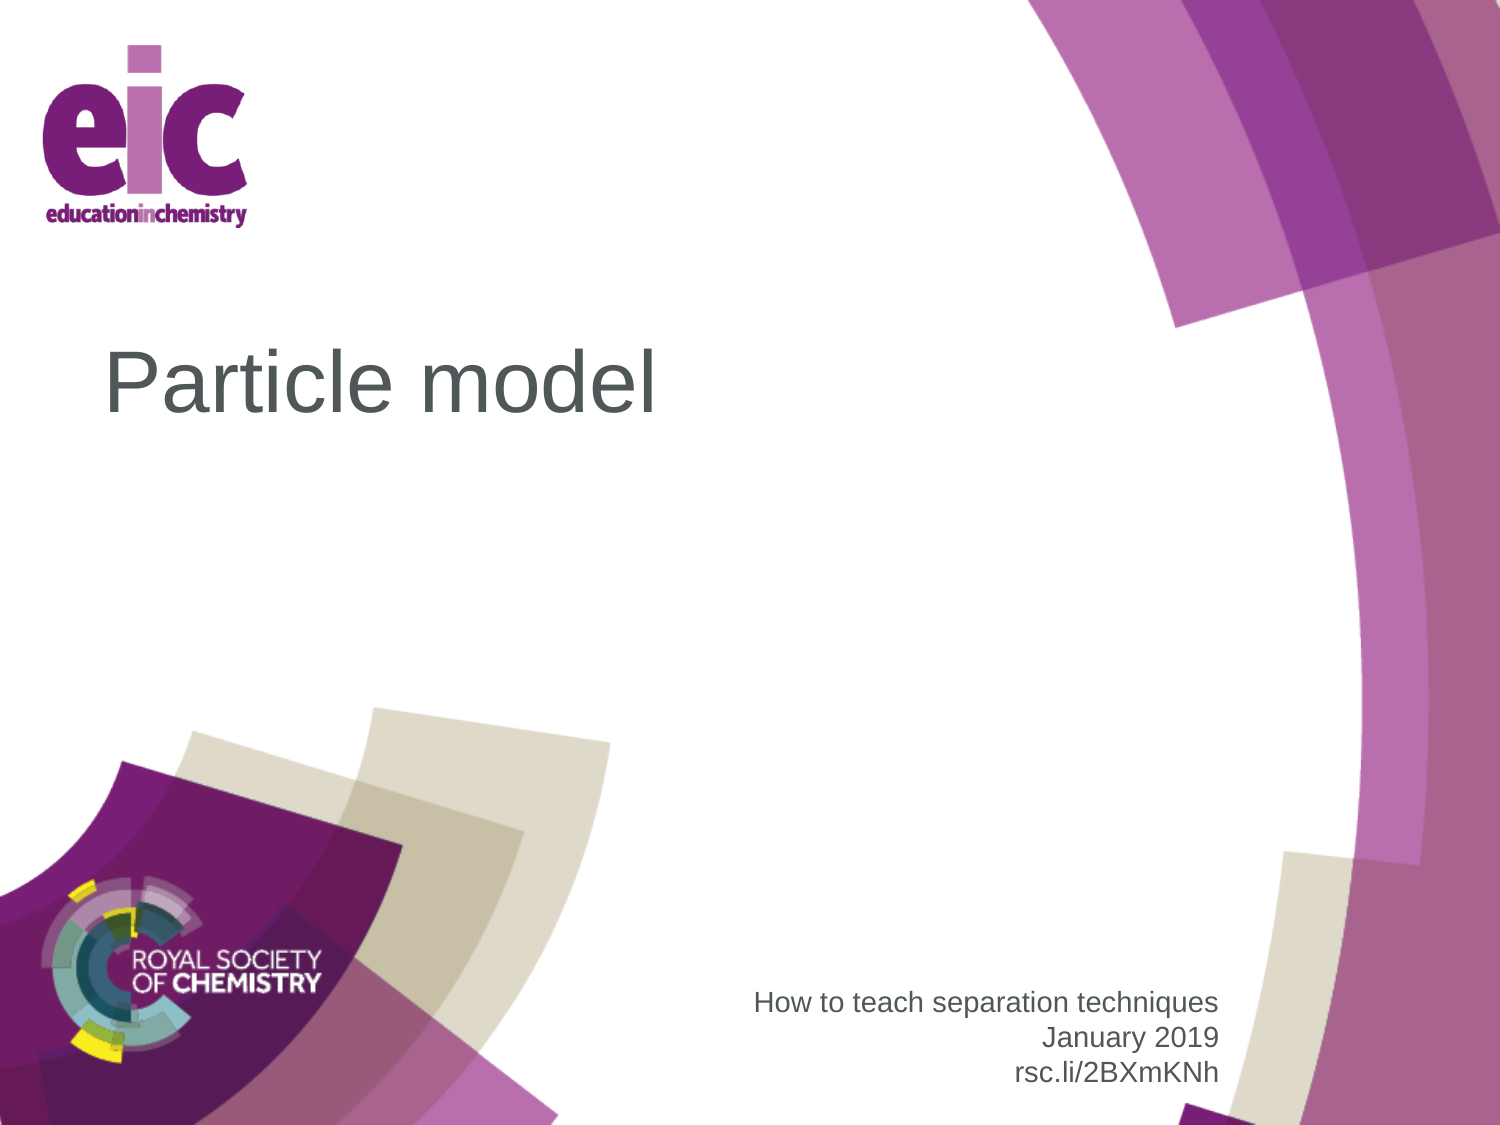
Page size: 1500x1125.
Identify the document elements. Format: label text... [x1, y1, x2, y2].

picture [0, 0, 1500, 1125]
text_box How to teach separation techniques January 2019 rsc.li/2BXmKNh [454, 975, 1235, 1096]
title Particle model [88, 256, 1140, 498]
